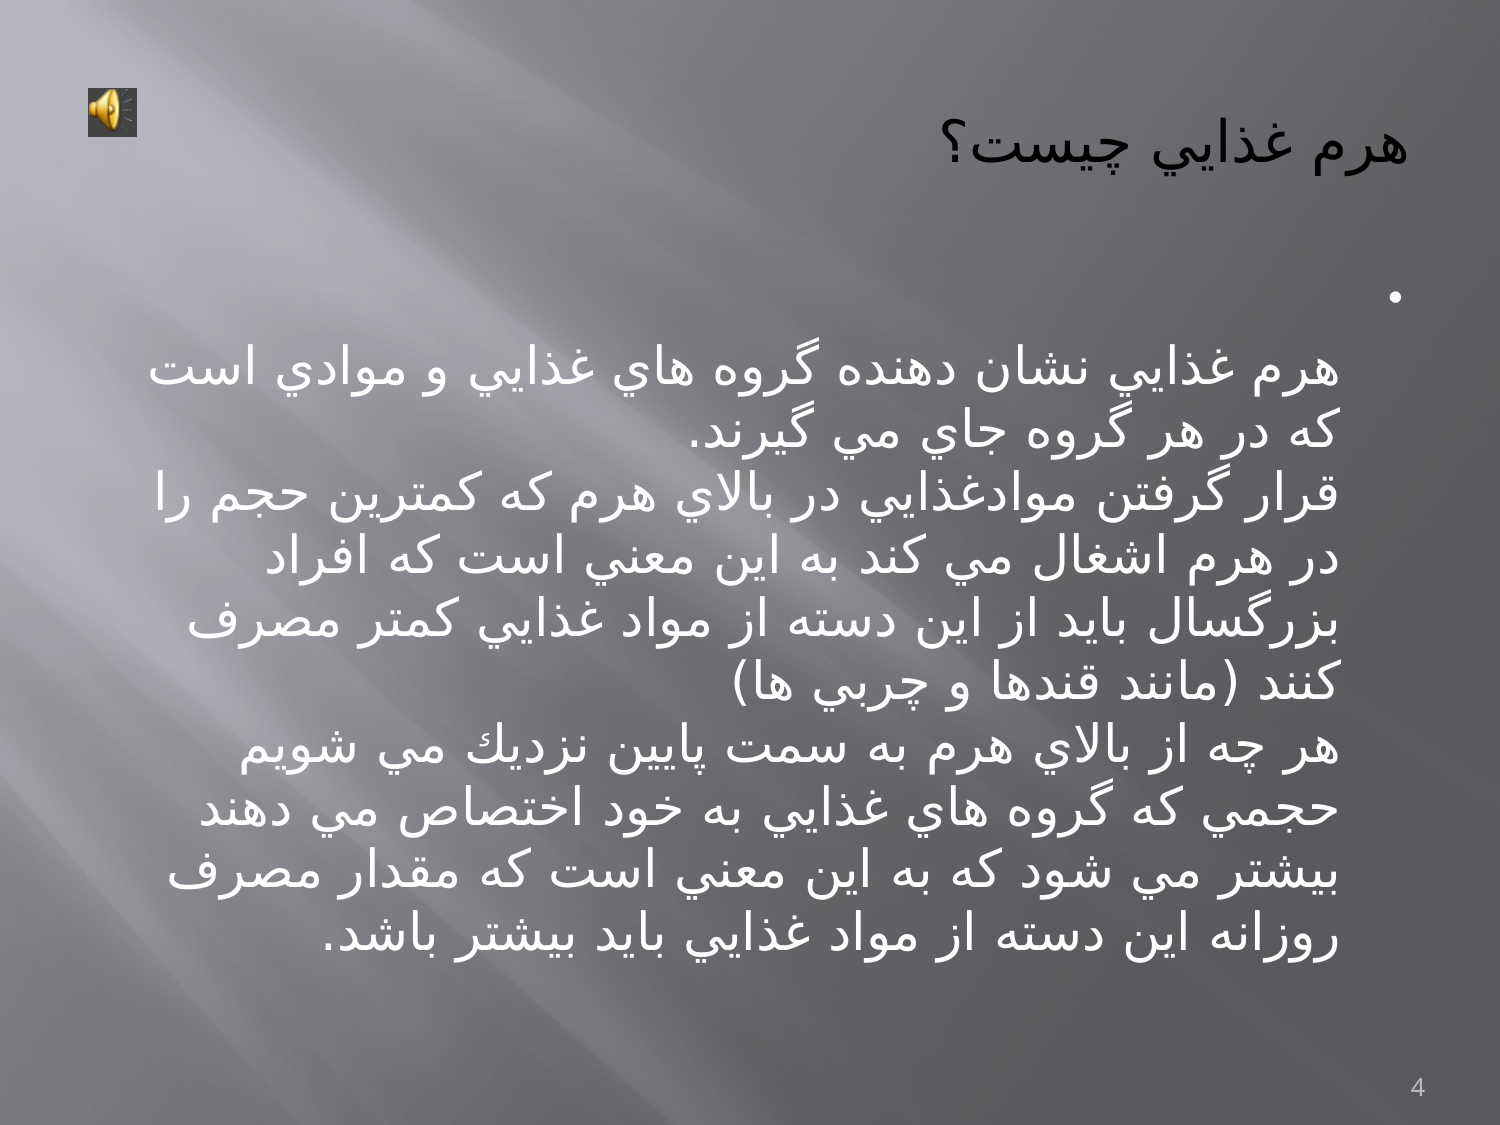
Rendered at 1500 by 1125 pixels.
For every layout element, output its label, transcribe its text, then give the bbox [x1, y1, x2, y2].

list هرم غذايي نشان دهنده گروه هاي غذايي و موادي است كه در هر گروه جاي مي گيرند. قرار گرفتن موادغذايي در بالاي هرم كه كمترين حجم را در هرم اشغال مي كند به اين معني است كه افراد بزرگسال بايد از اين دسته از مواد غذايي كمتر مصرف كنند (مانند قندها و چربي ها) هر چه از بالاي هرم به سمت پايين نزديك مي شويم حجمي كه گروه هاي غذايي به خود اختصاص مي دهند بيشتر مي شود كه به اين معني است كه مقدار مصرف روزانه اين دسته از مواد غذايي بايد بيشتر باشد. [87, 262, 1438, 1035]
title هرم غذايي چيست؟ [75, 45, 1425, 233]
slide_number 4 [1299, 1052, 1425, 1113]
picture [87, 87, 138, 138]
